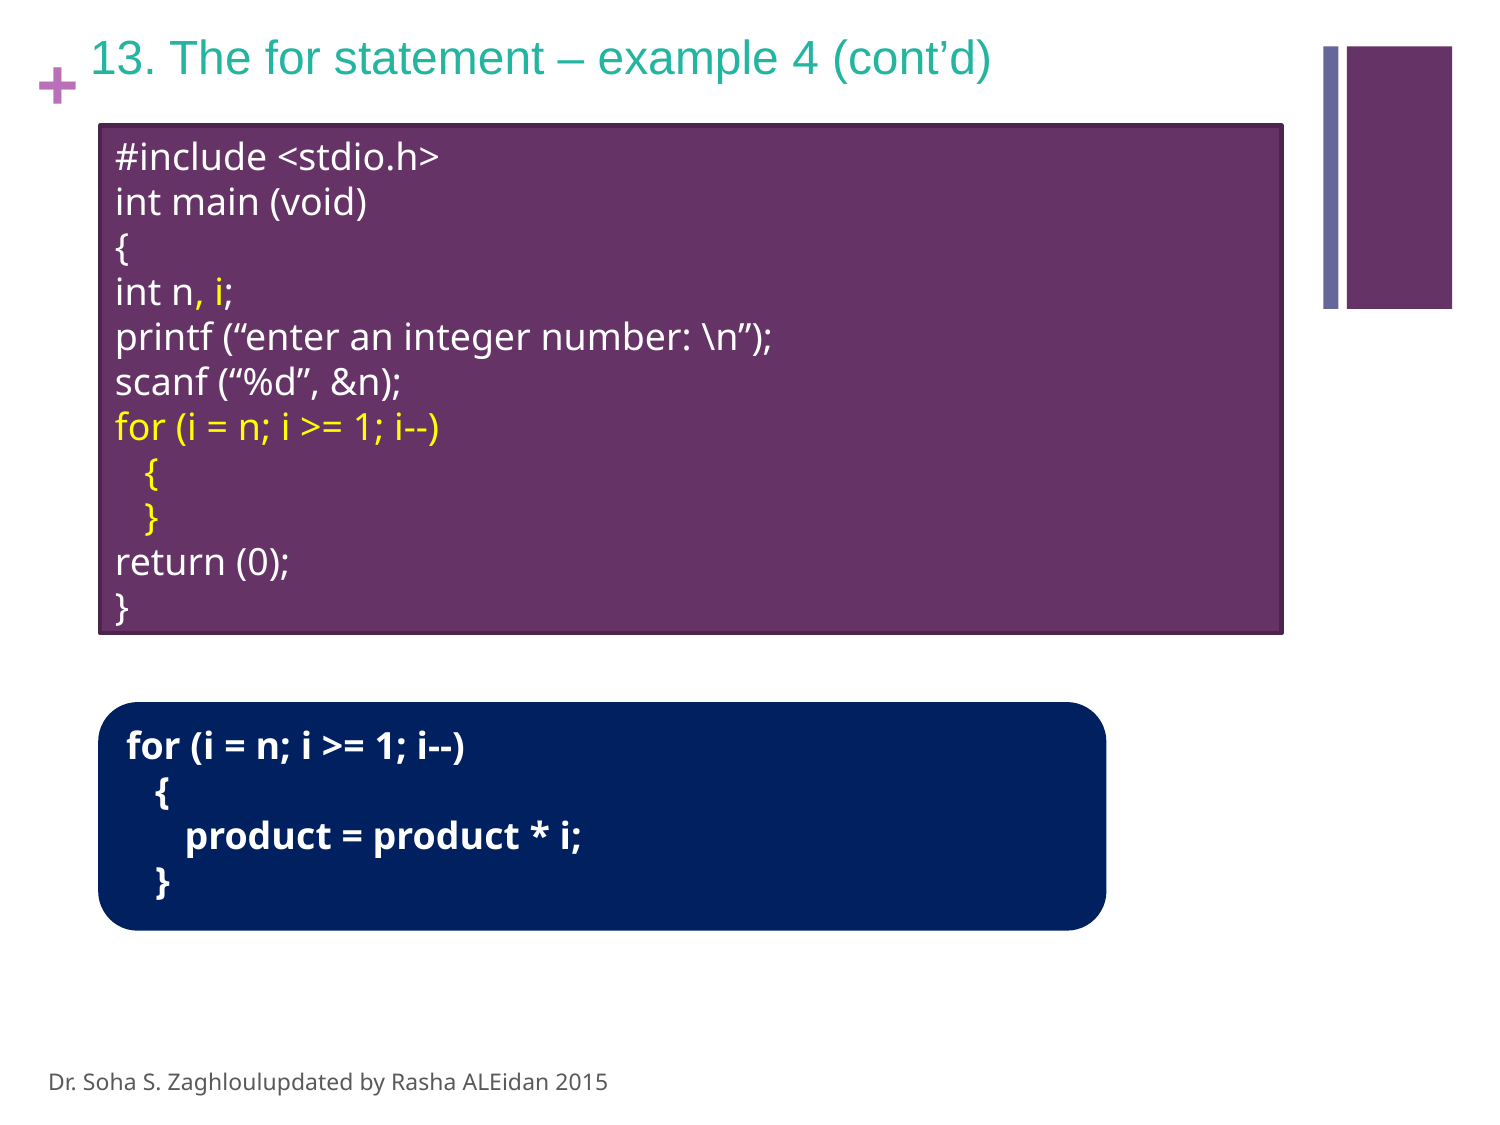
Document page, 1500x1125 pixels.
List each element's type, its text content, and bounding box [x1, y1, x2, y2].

footer Dr. Soha S. Zaghloul updated by Rasha ALEidan 2015 [33, 1053, 1038, 1114]
title 13. The for statement – example 4 (cont’d) [75, 19, 1263, 93]
text_box #include <stdio.h> int main (void) { int n, i; printf (“enter an integer number: \n”); scanf (“%d”, &n); for (i = n; i >= 1; i--) { } return (0); } [98, 123, 1284, 635]
text_box for (i = n; i >= 1; i--) { product = product * i; } [98, 702, 1107, 931]
